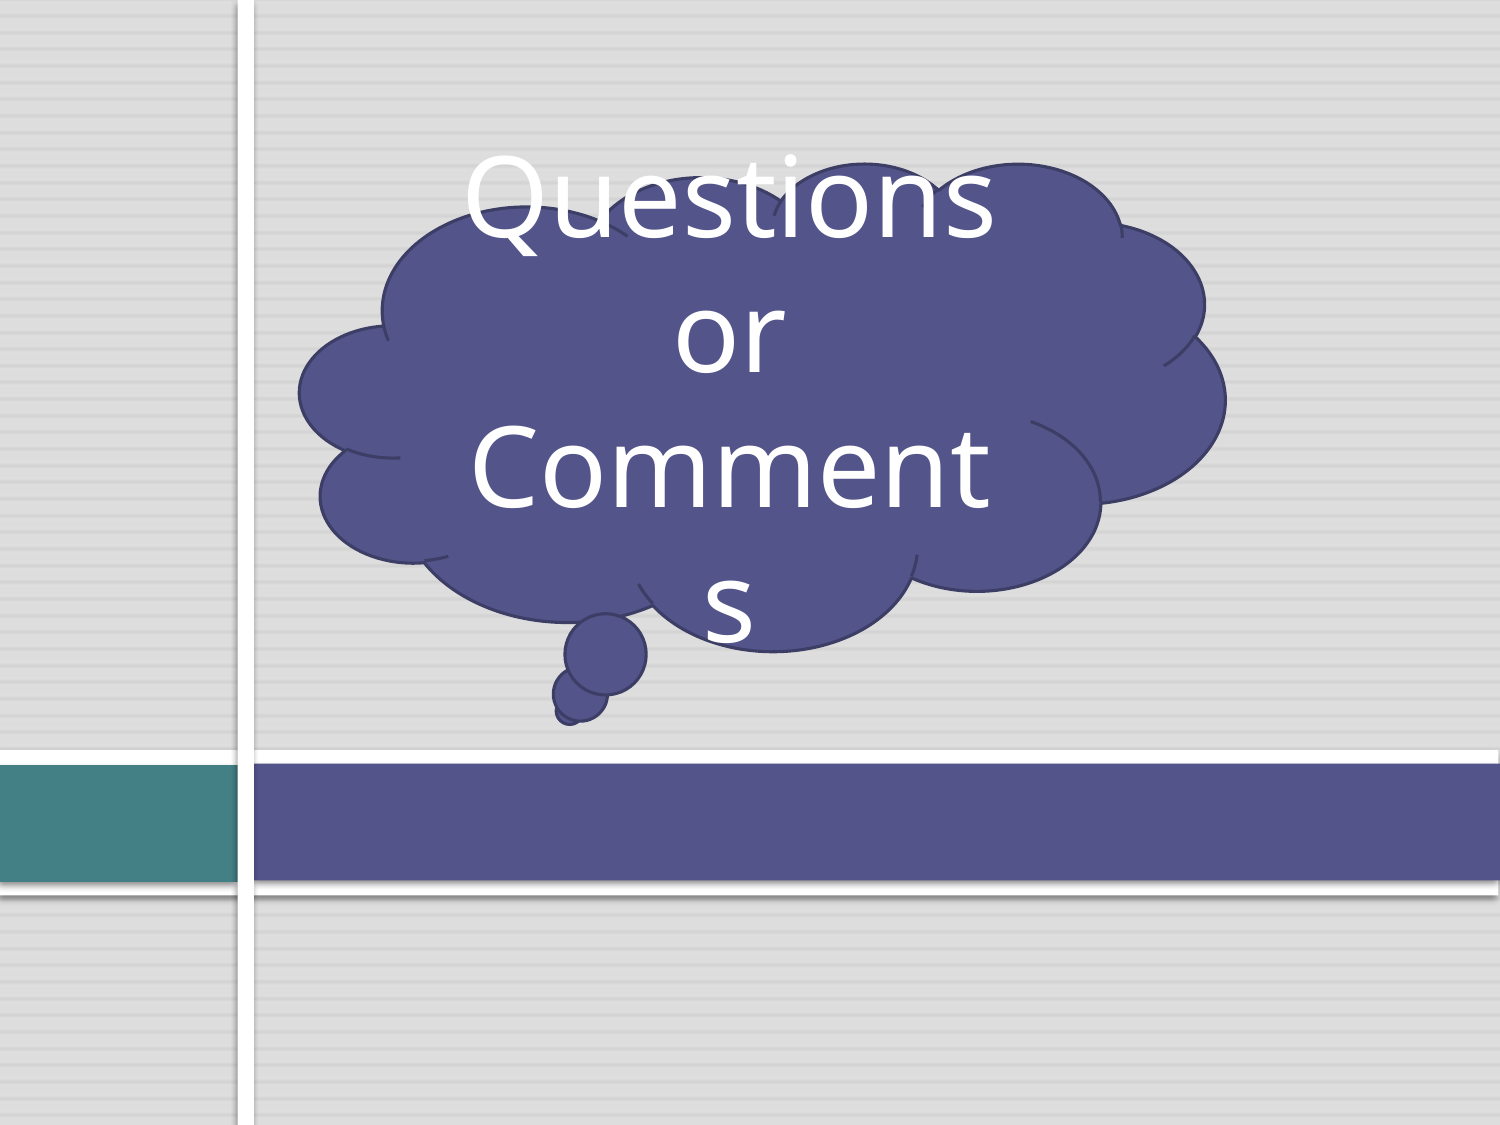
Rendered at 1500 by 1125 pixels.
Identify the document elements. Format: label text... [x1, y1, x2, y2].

text_box Questions or Comments [297, 162, 1227, 726]
